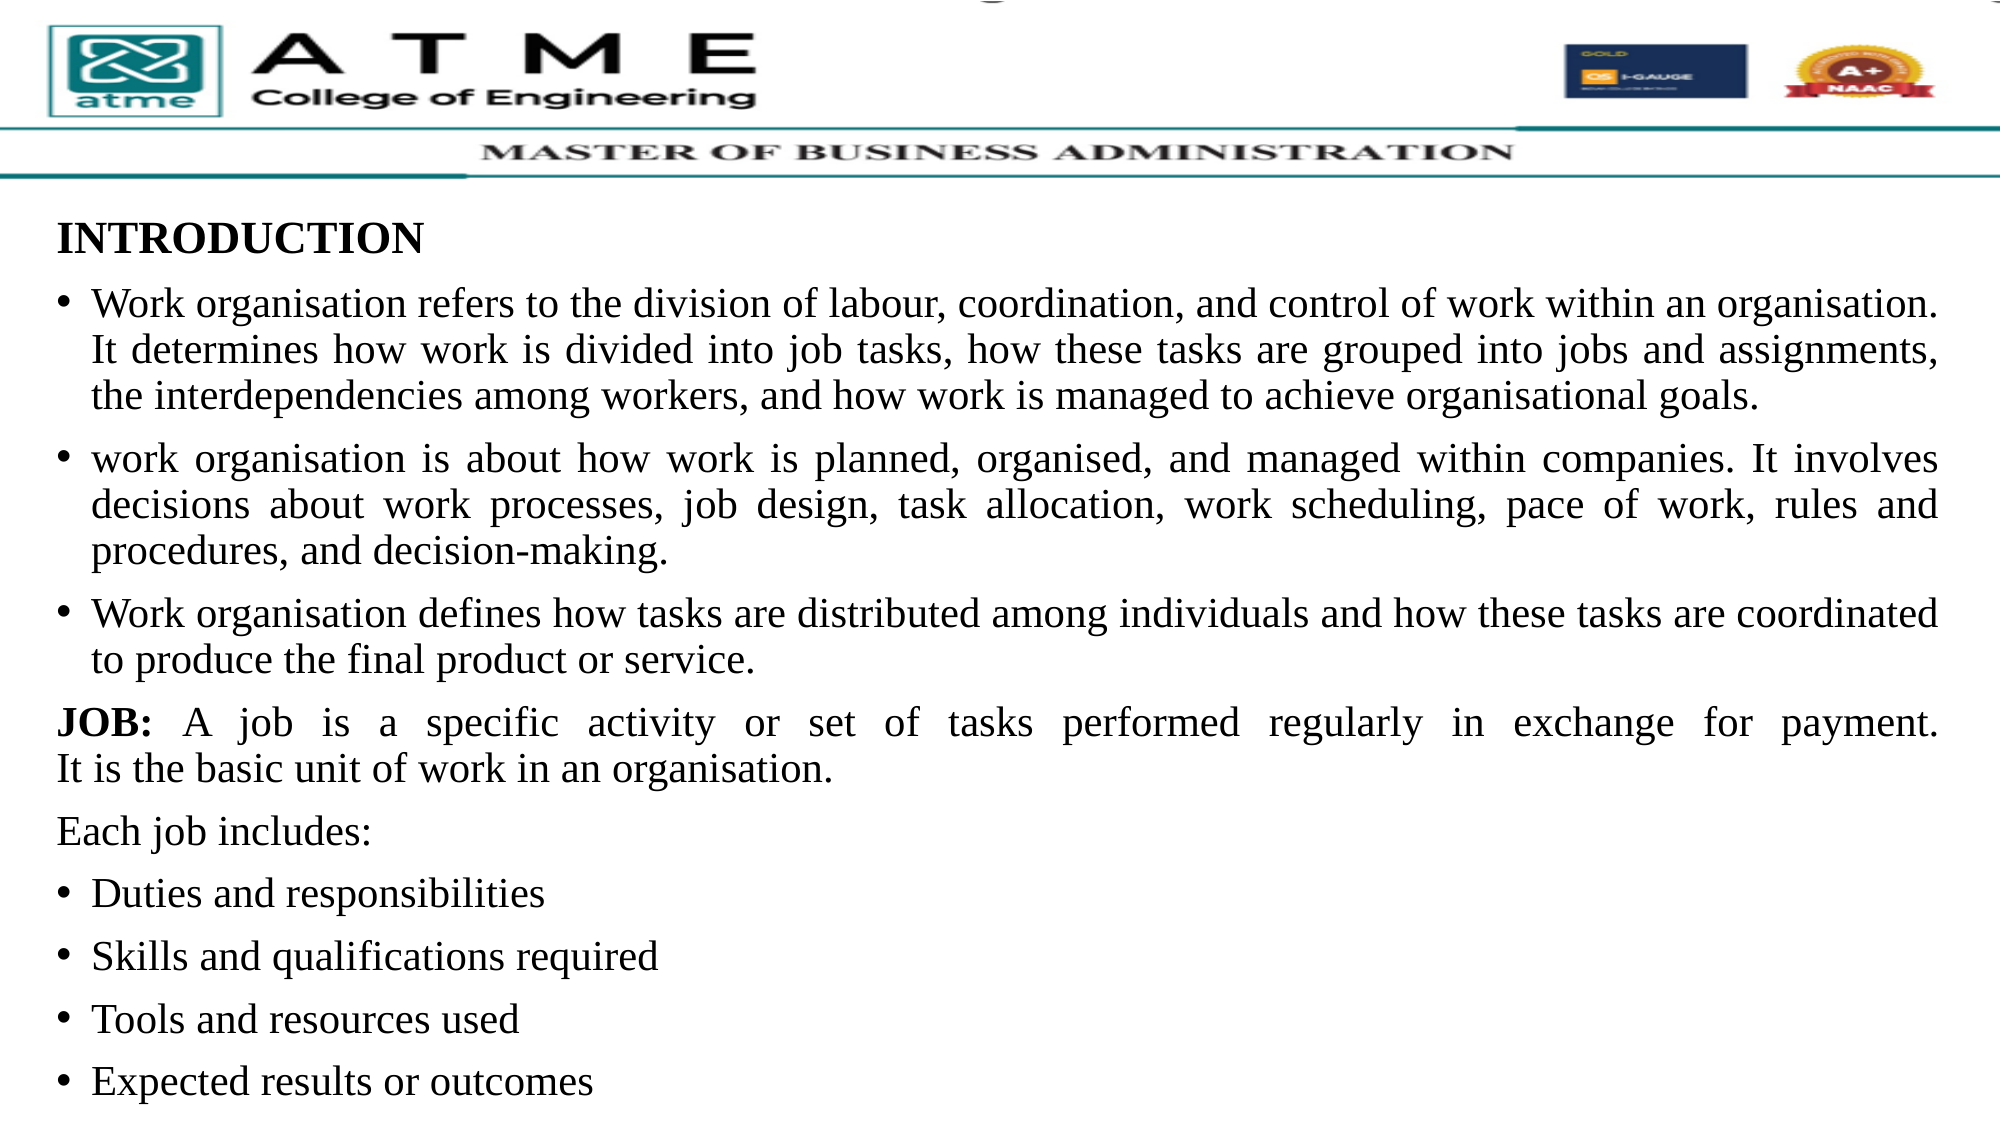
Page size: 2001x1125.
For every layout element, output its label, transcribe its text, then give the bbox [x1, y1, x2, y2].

picture [0, 1, 2000, 180]
list INTRODUCTION Work organisation refers to the division of labour, coordination, and control of work within an organisation. It determines how work is divided into job tasks, how these tasks are grouped into jobs and assignments, the interdependencies among workers, and how work is managed to achieve organisational goals. work organisation is about how work is planned, organised, and managed within companies. It involves decisions about work processes, job design, task allocation, work scheduling, pace of work, rules and procedures, and decision-making. Work organisation defines how tasks are distributed among individuals and how these tasks are coordinated to produce the final product or service. JOB: A job is a specific activity or set of tasks performed regularly in exchange for payment. It is the basic unit of work in an organisation. Each job includes: Duties and responsibilities Skills and qualifications required Tools and resources used Expected results or outcomes [41, 206, 1959, 1125]
